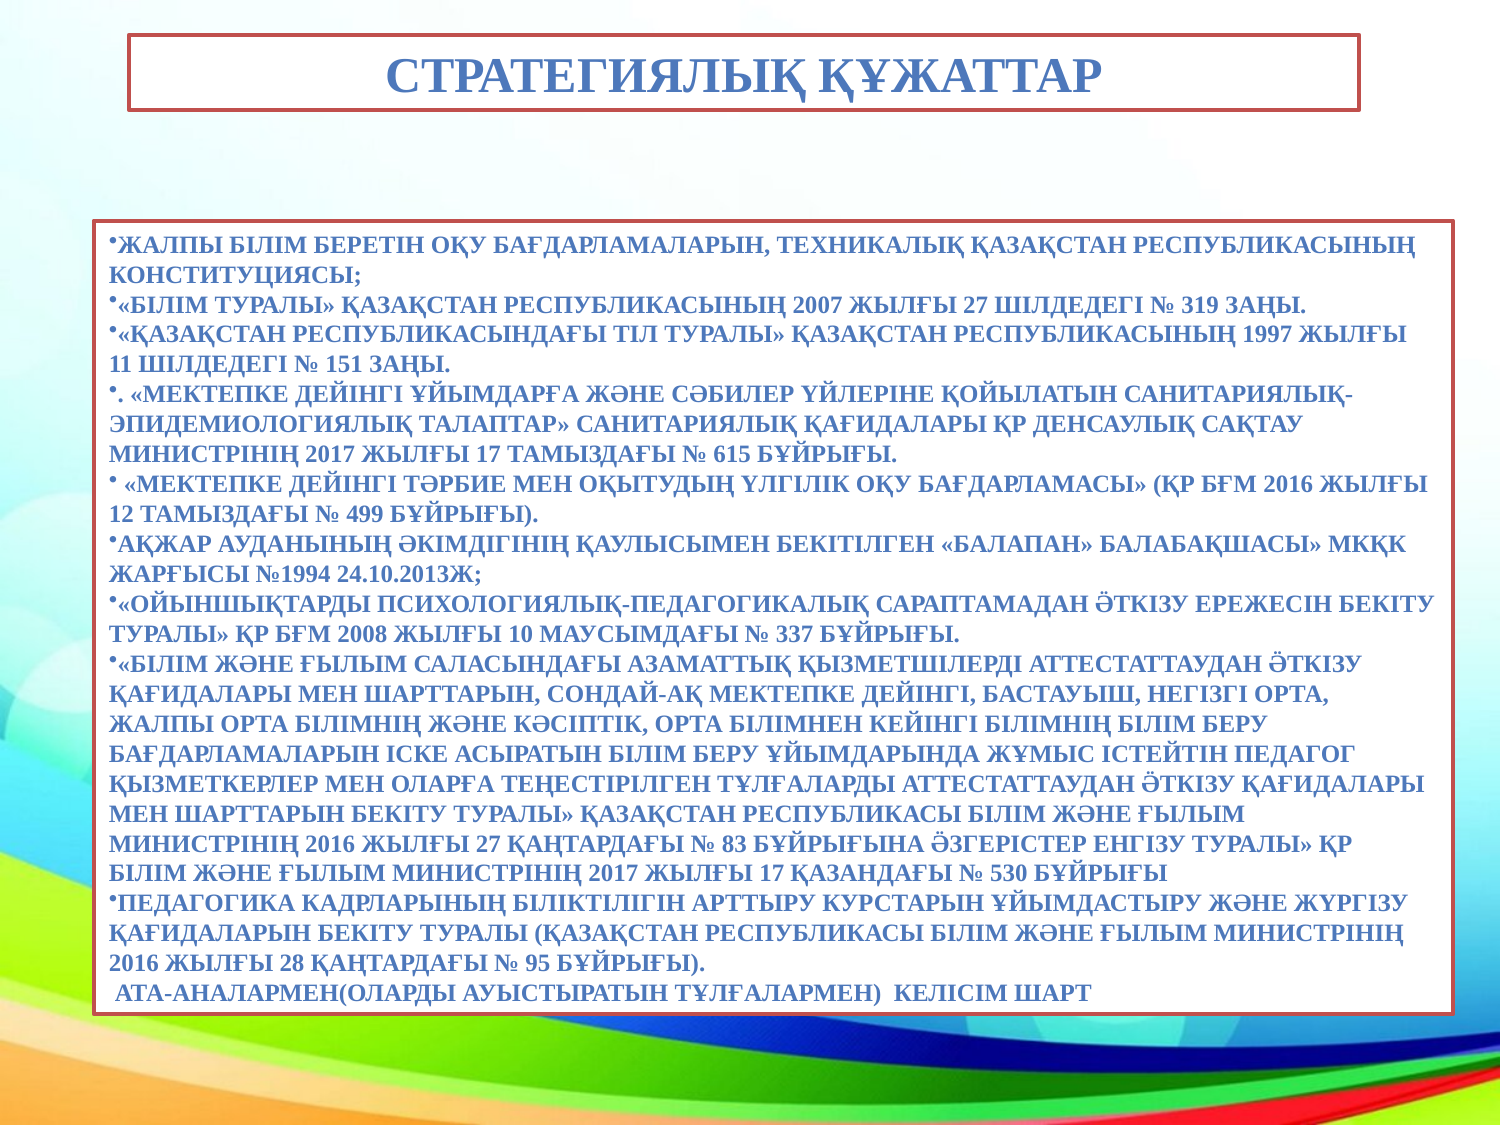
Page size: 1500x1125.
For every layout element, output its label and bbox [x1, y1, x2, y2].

list [0, 0, 1500, 1125]
